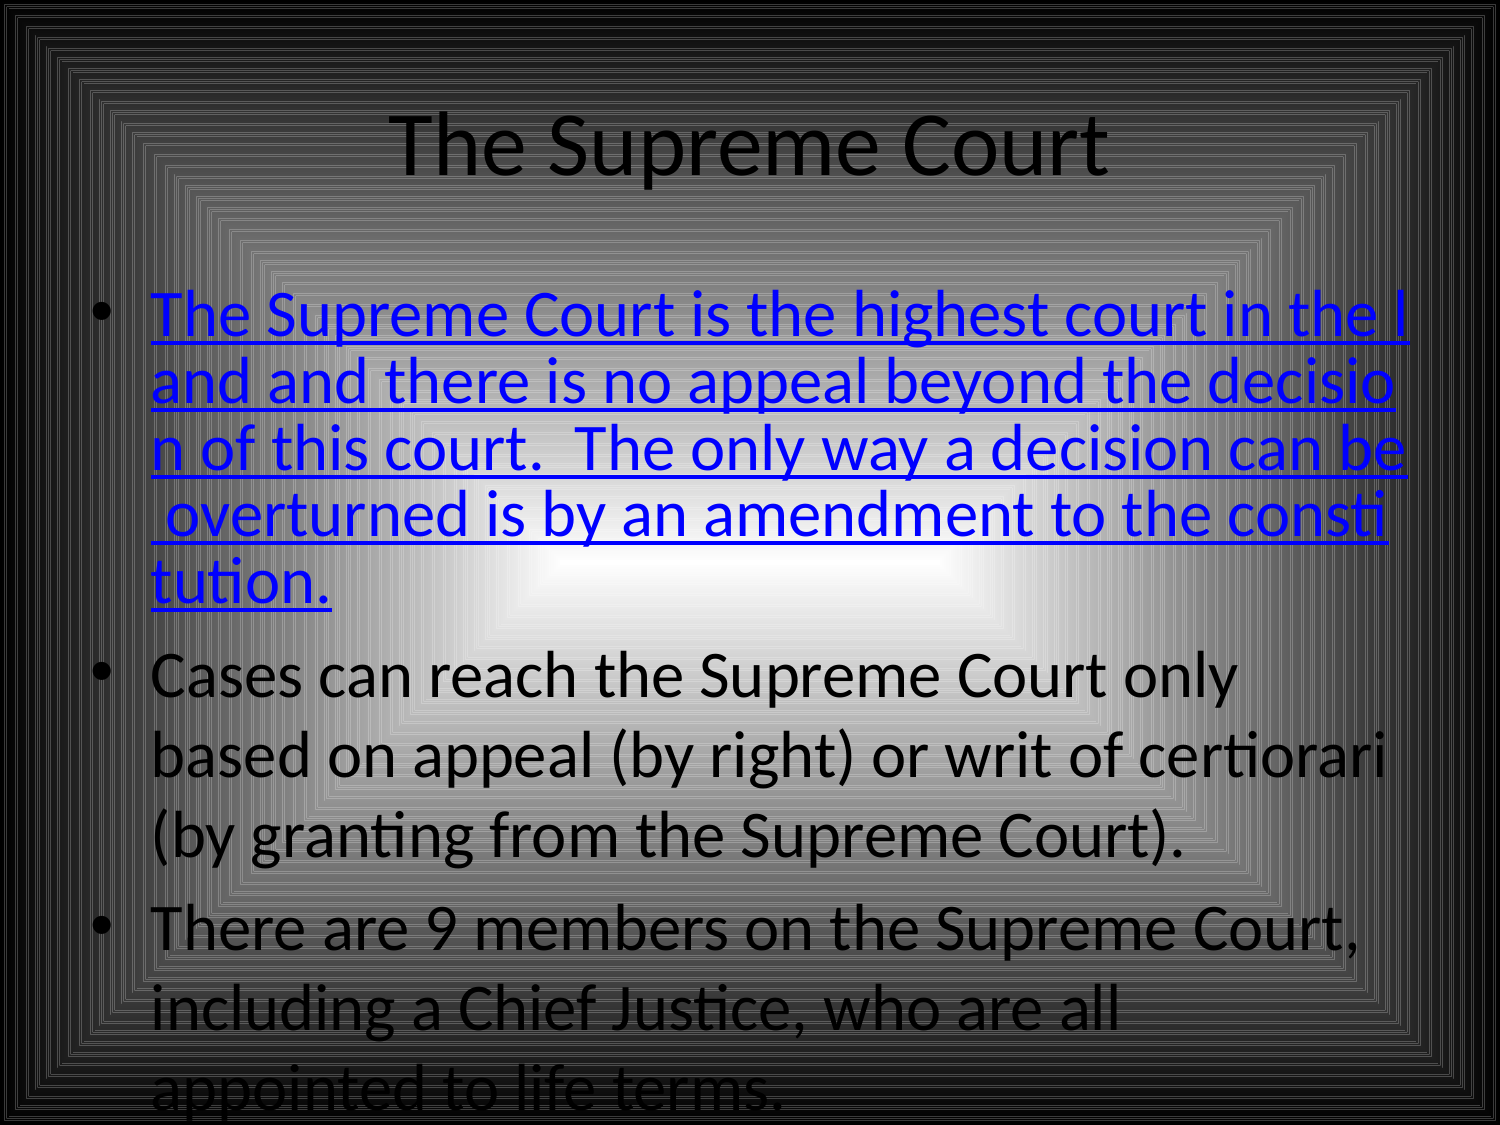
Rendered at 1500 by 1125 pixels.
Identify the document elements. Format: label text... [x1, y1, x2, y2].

list The Supreme Court is the highest court in the land and there is no appeal beyond the decision of this court. The only way a decision can be overturned is by an amendment to the constitution. Cases can reach the Supreme Court only based on appeal (by right) or writ of certiorari (by granting from the Supreme Court). There are 9 members on the Supreme Court, including a Chief Justice, who are all appointed to life terms. [75, 262, 1425, 1005]
title The Supreme Court [75, 45, 1425, 233]
